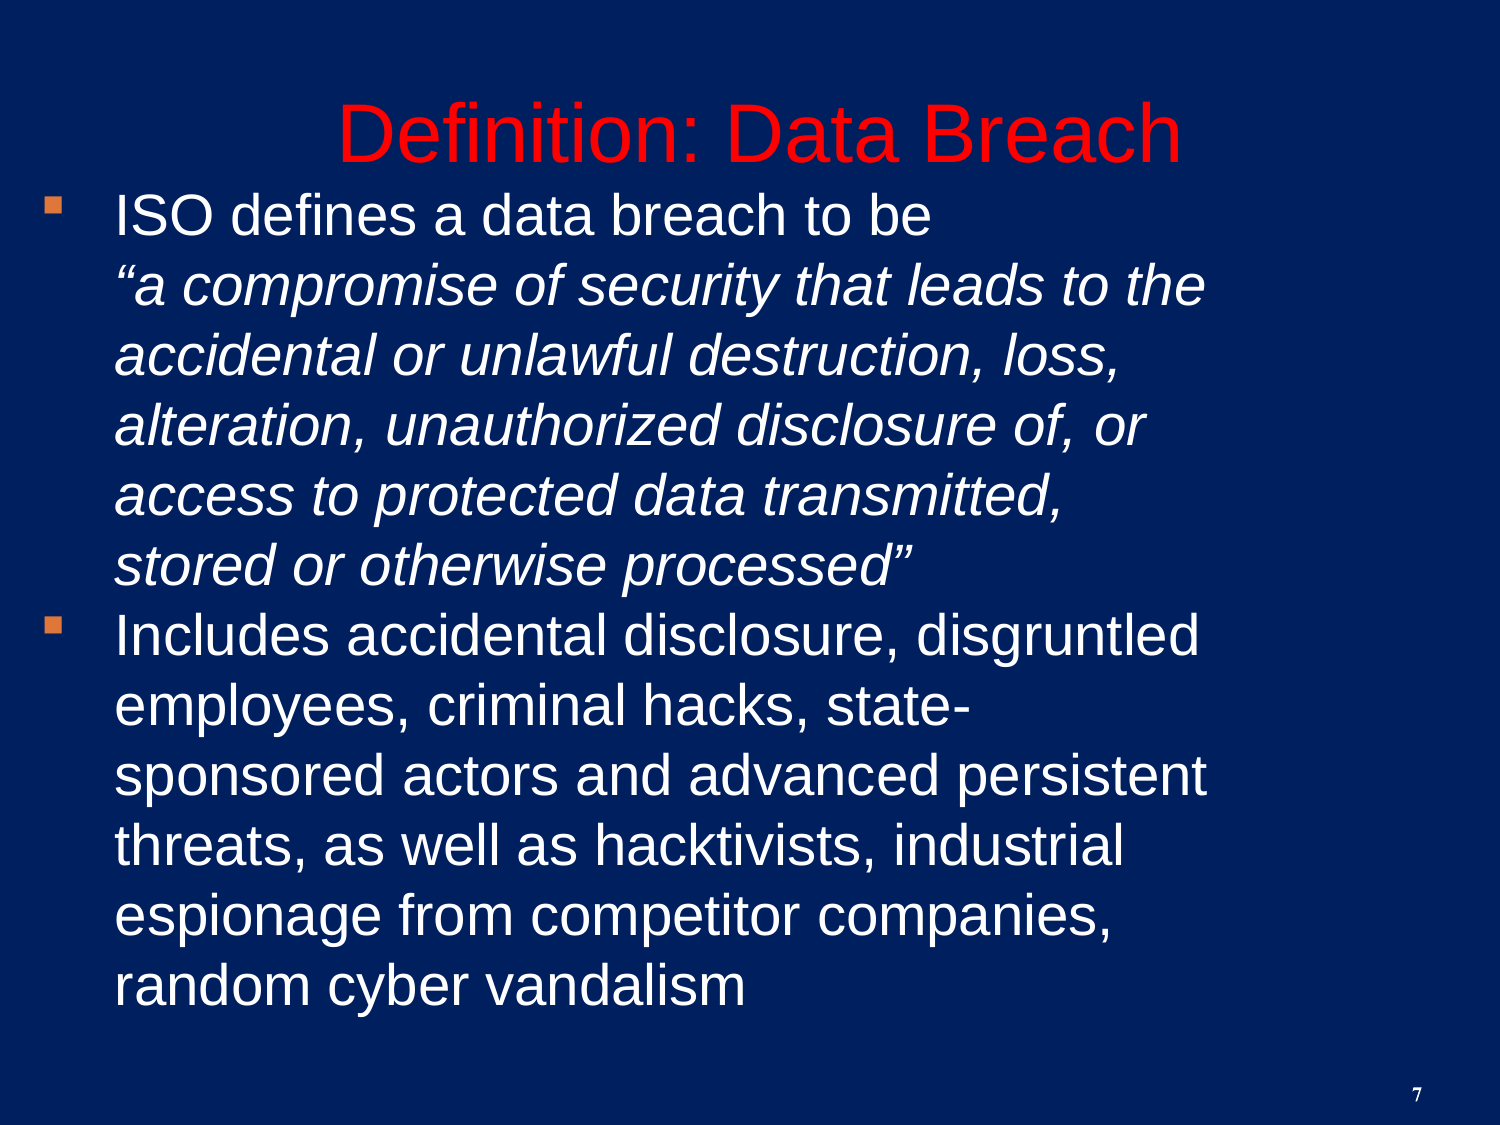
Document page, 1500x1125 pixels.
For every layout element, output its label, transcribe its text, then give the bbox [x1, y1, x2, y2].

title Definition: Data Breach [44, 53, 1456, 267]
text_box [1412, 1087, 1422, 1102]
text_box ISO defines a data breach to be “a compromise of security that leads to the accidental or unlawful destruction, loss, alteration, unauthorized disclosure of, or access to protected data transmitted, stored or otherwise processed” Includes accidental disclosure, disgruntled employees, criminal hacks, state-sponsored actors and advanced persistent threats, as well as hacktivists, industrial espionage from competitor companies, random cyber vandalism [37, 177, 1226, 1018]
